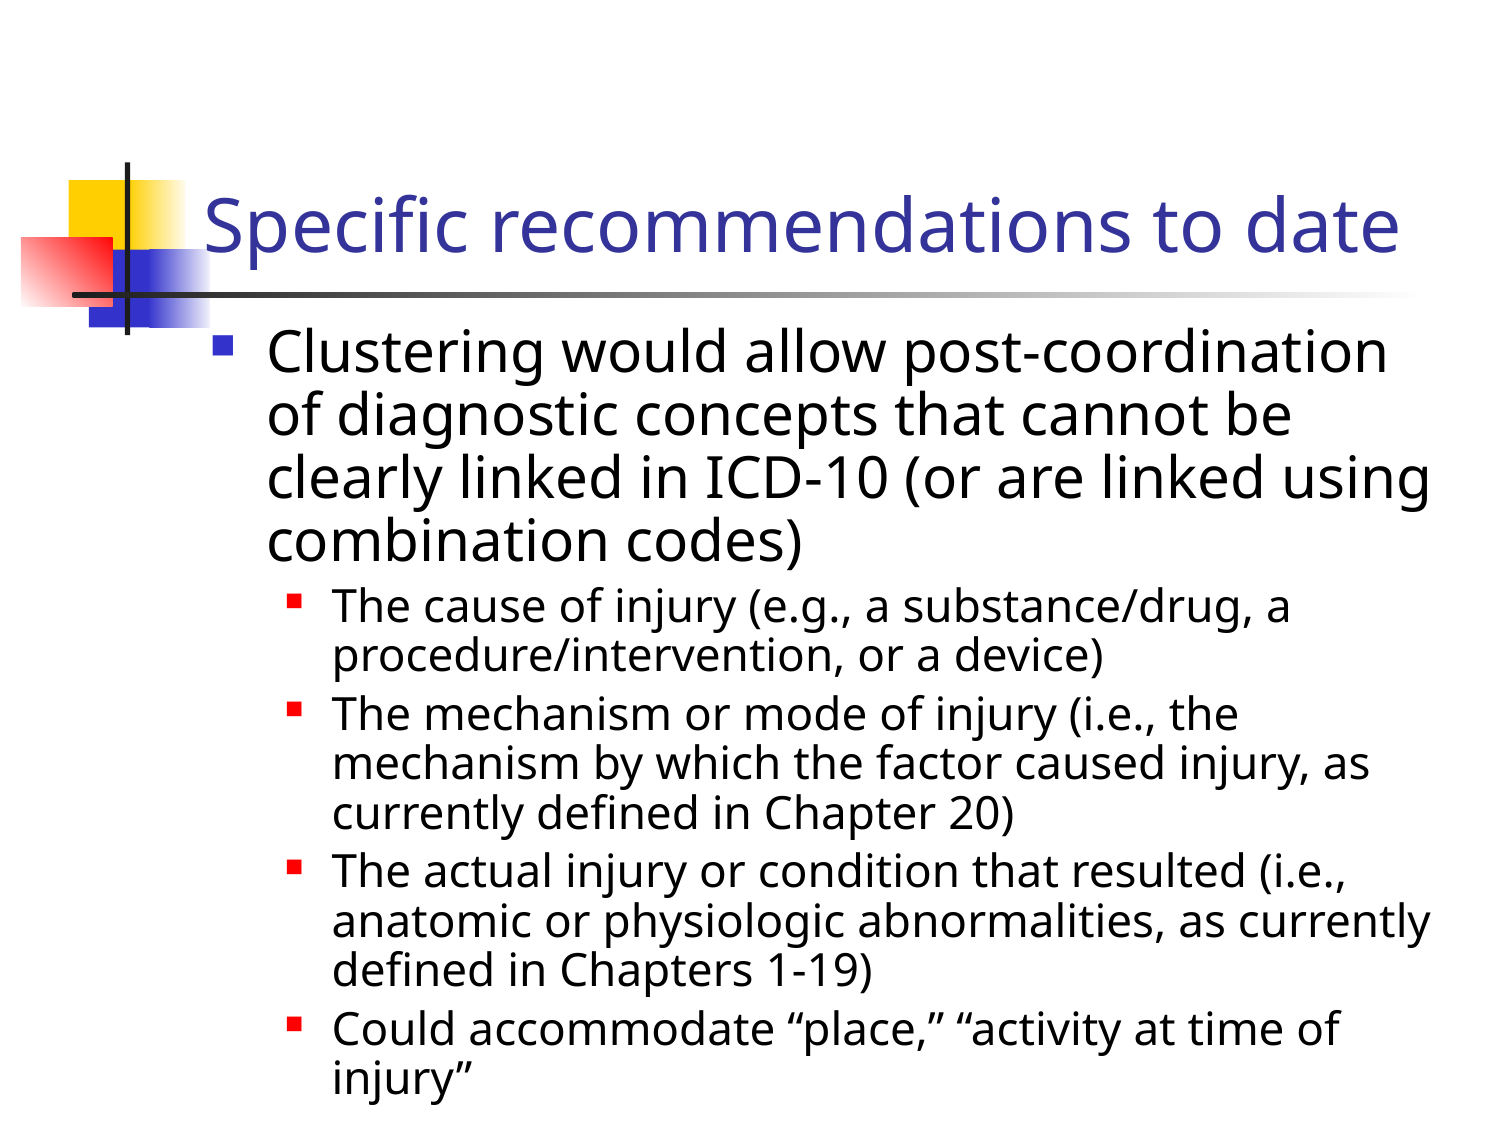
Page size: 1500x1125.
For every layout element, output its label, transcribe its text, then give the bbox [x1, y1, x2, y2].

title Specific recommendations to date [188, 35, 1468, 275]
list Clustering would allow post-coordination of diagnostic concepts that cannot be clearly linked in ICD-10 (or are linked using combination codes) The cause of injury (e.g., a substance/drug, a procedure/intervention, or a device) The mechanism or mode of injury (i.e., the mechanism by which the factor caused injury, as currently defined in Chapter 20) The actual injury or condition that resulted (i.e., anatomic or physiologic abnormalities, as currently defined in Chapters 1-19) Could accommodate “place,” “activity at time of injury” [194, 314, 1469, 1006]
